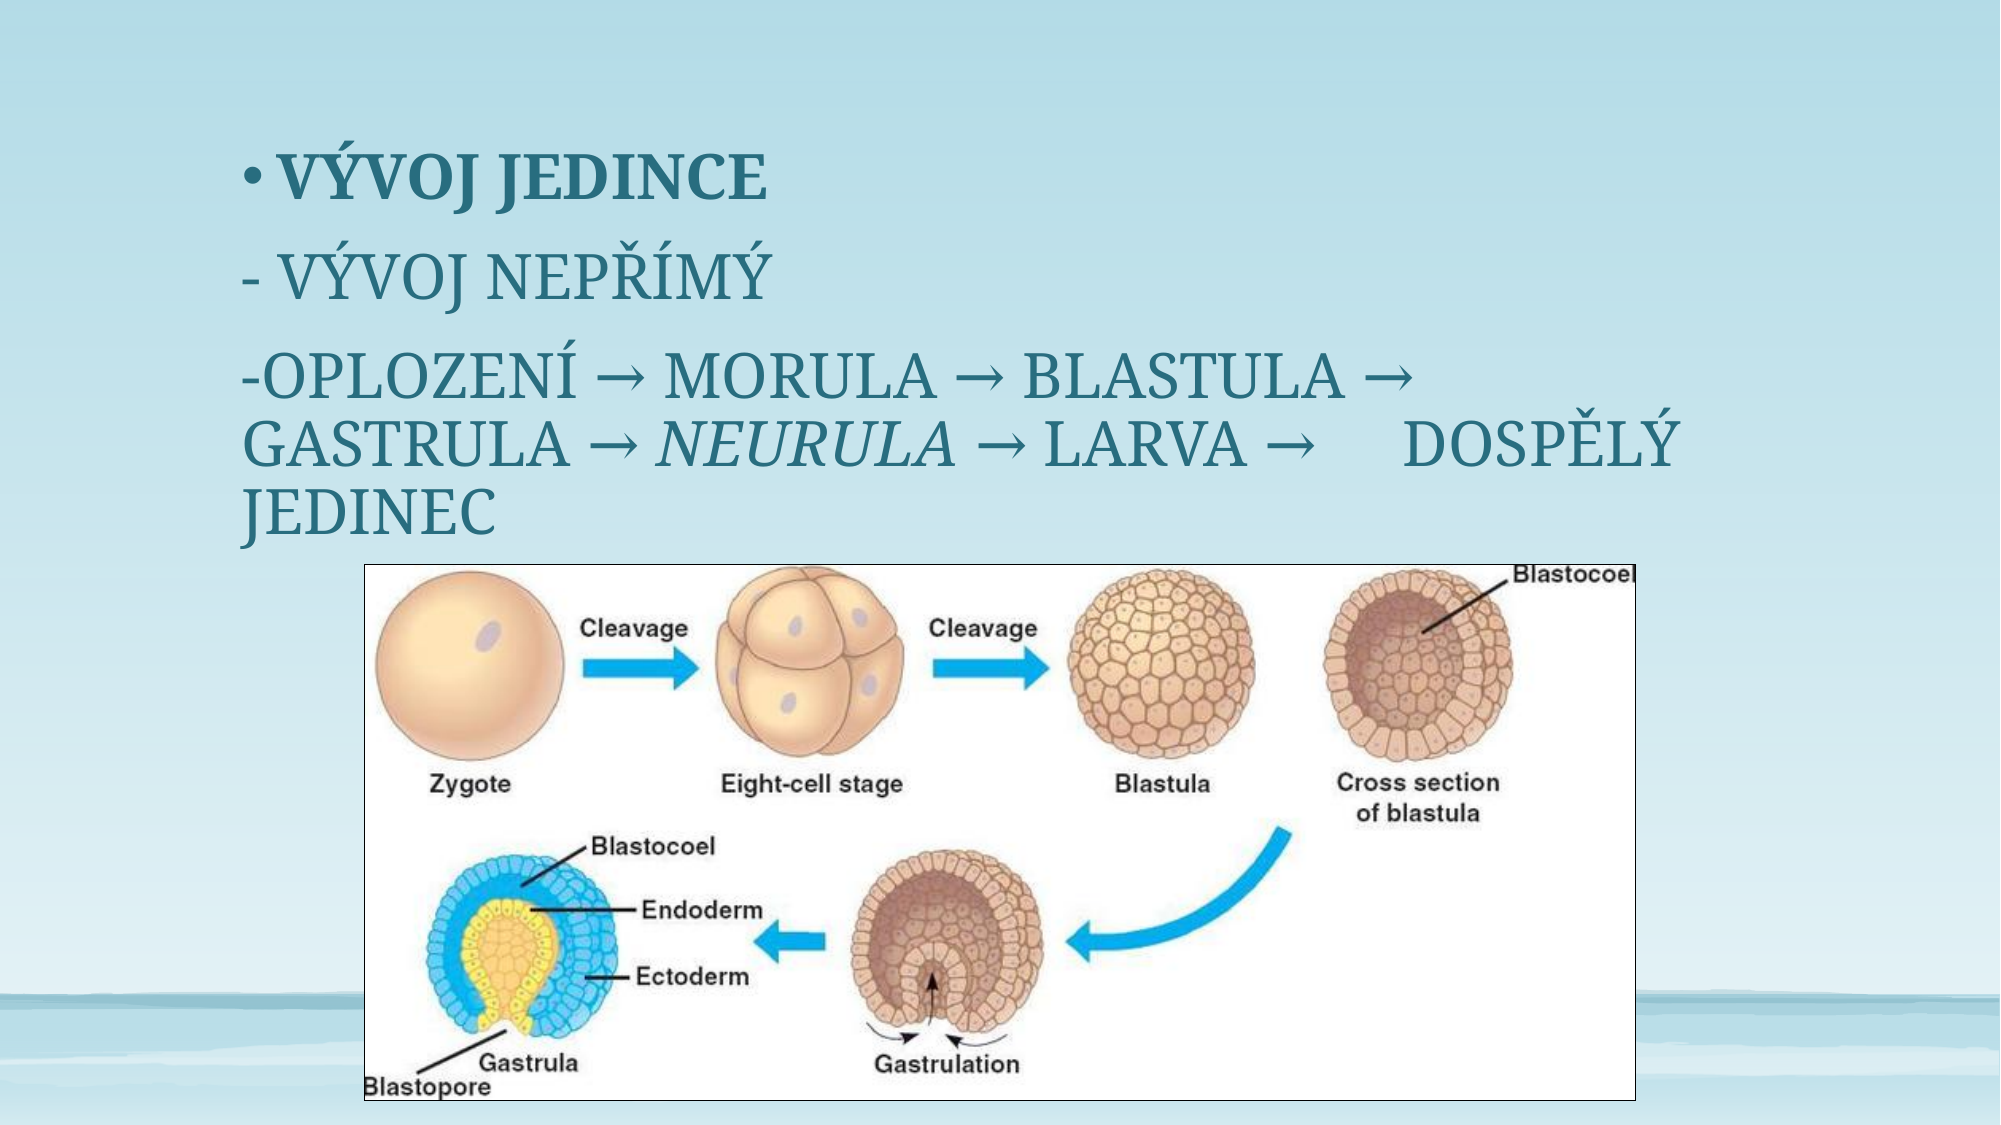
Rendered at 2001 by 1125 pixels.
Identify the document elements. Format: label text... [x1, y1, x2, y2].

picture [0, 564, 2000, 1103]
list VÝVOJ JEDINCE - VÝVOJ NEPŘÍMÝ -OPLOZENÍ → MORULA → BLASTULA → GASTRULA → NEURULA → LARVA → DOSPĚLÝ JEDINEC [219, 137, 1780, 651]
